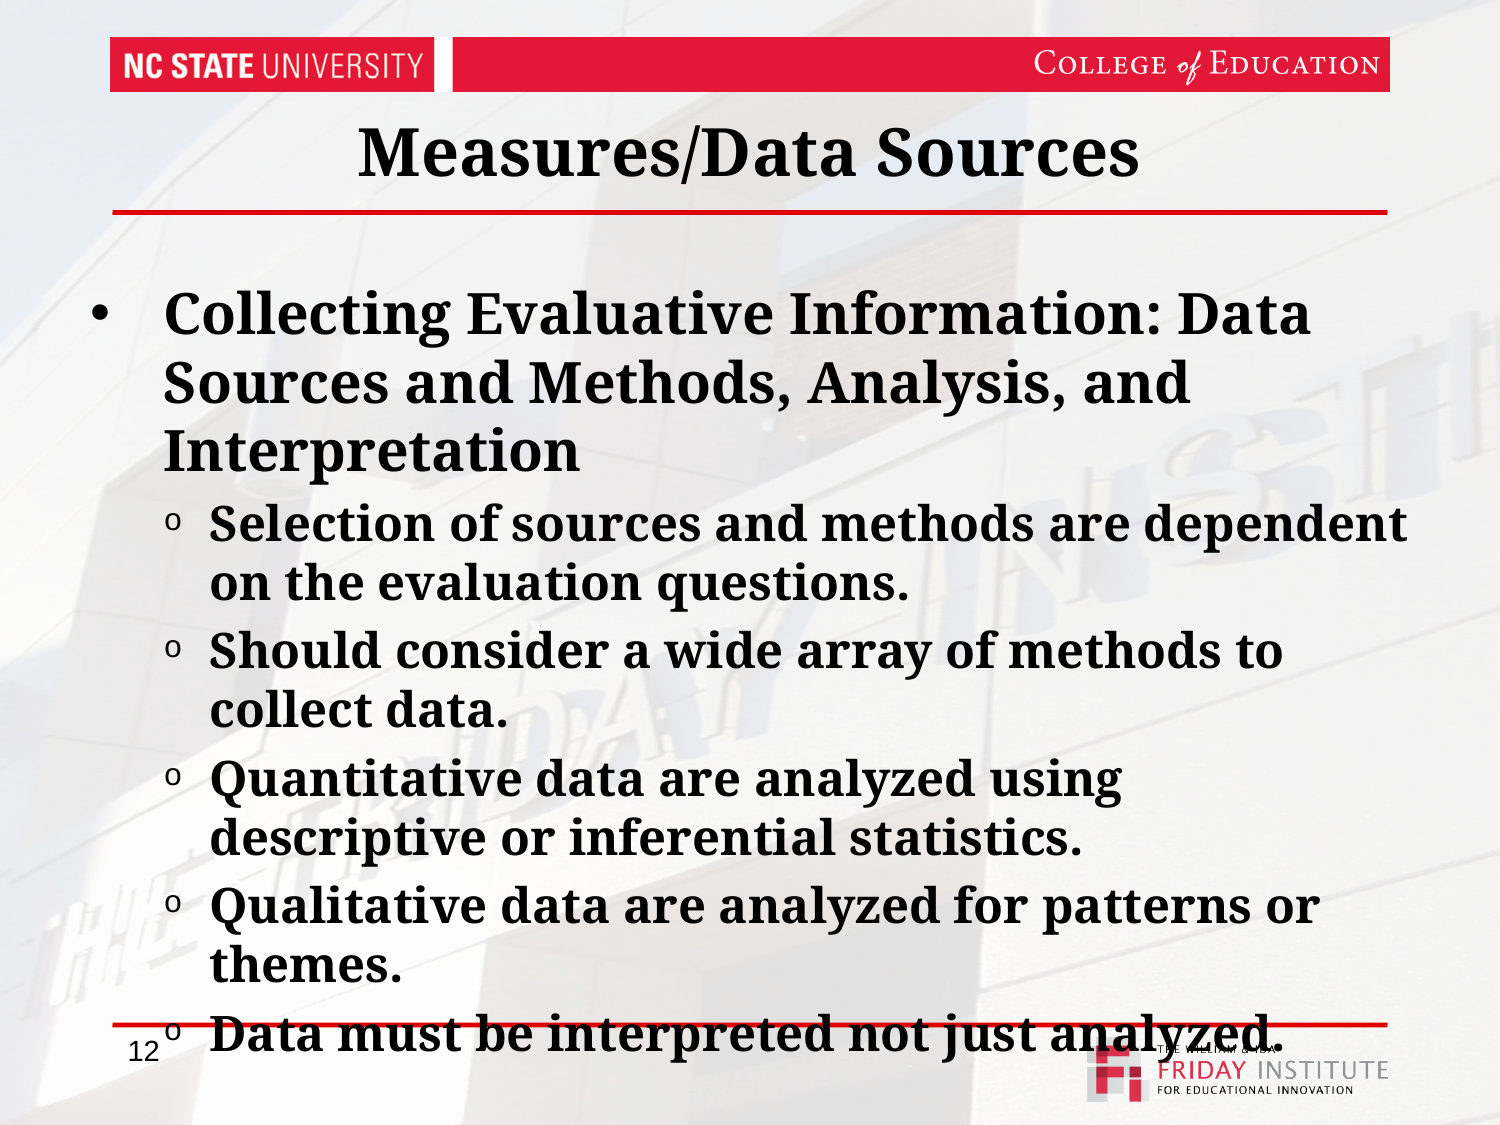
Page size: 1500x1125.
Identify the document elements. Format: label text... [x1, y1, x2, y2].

slide_number 12 [112, 1024, 326, 1101]
picture [1087, 1076, 1388, 1102]
picture [110, 37, 1390, 92]
list Collecting Evaluative Information: Data Sources and Methods, Analysis, and Interpretation Selection of sources and methods are dependent on the evaluation questions. Should consider a wide array of methods to collect data. Quantitative data are analyzed using descriptive or inferential statistics. Qualitative data are analyzed for patterns or themes. Data must be interpreted not just analyzed. [74, 269, 1426, 1076]
title Measures/Data Sources [112, 87, 1388, 213]
